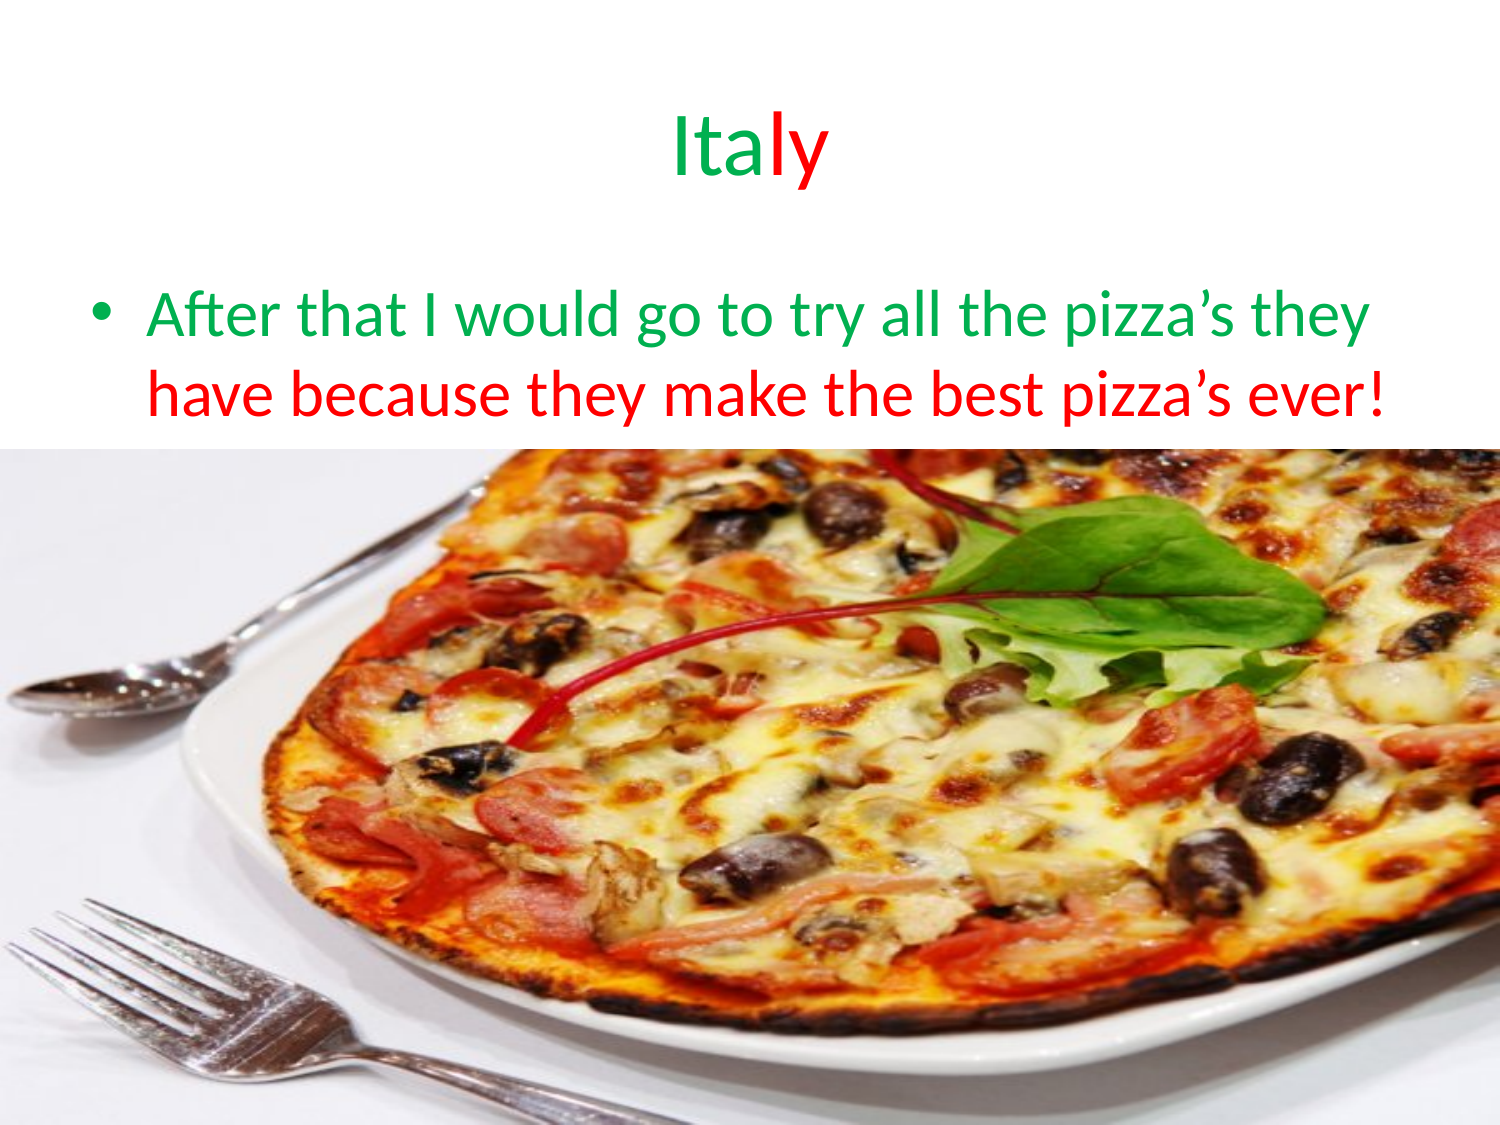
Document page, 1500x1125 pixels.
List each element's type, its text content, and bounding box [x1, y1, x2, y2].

list After that I would go to try all the pizza’s they have because they make the best pizza’s ever! [75, 262, 1425, 448]
title Italy [75, 45, 1425, 233]
picture [0, 449, 1500, 1125]
